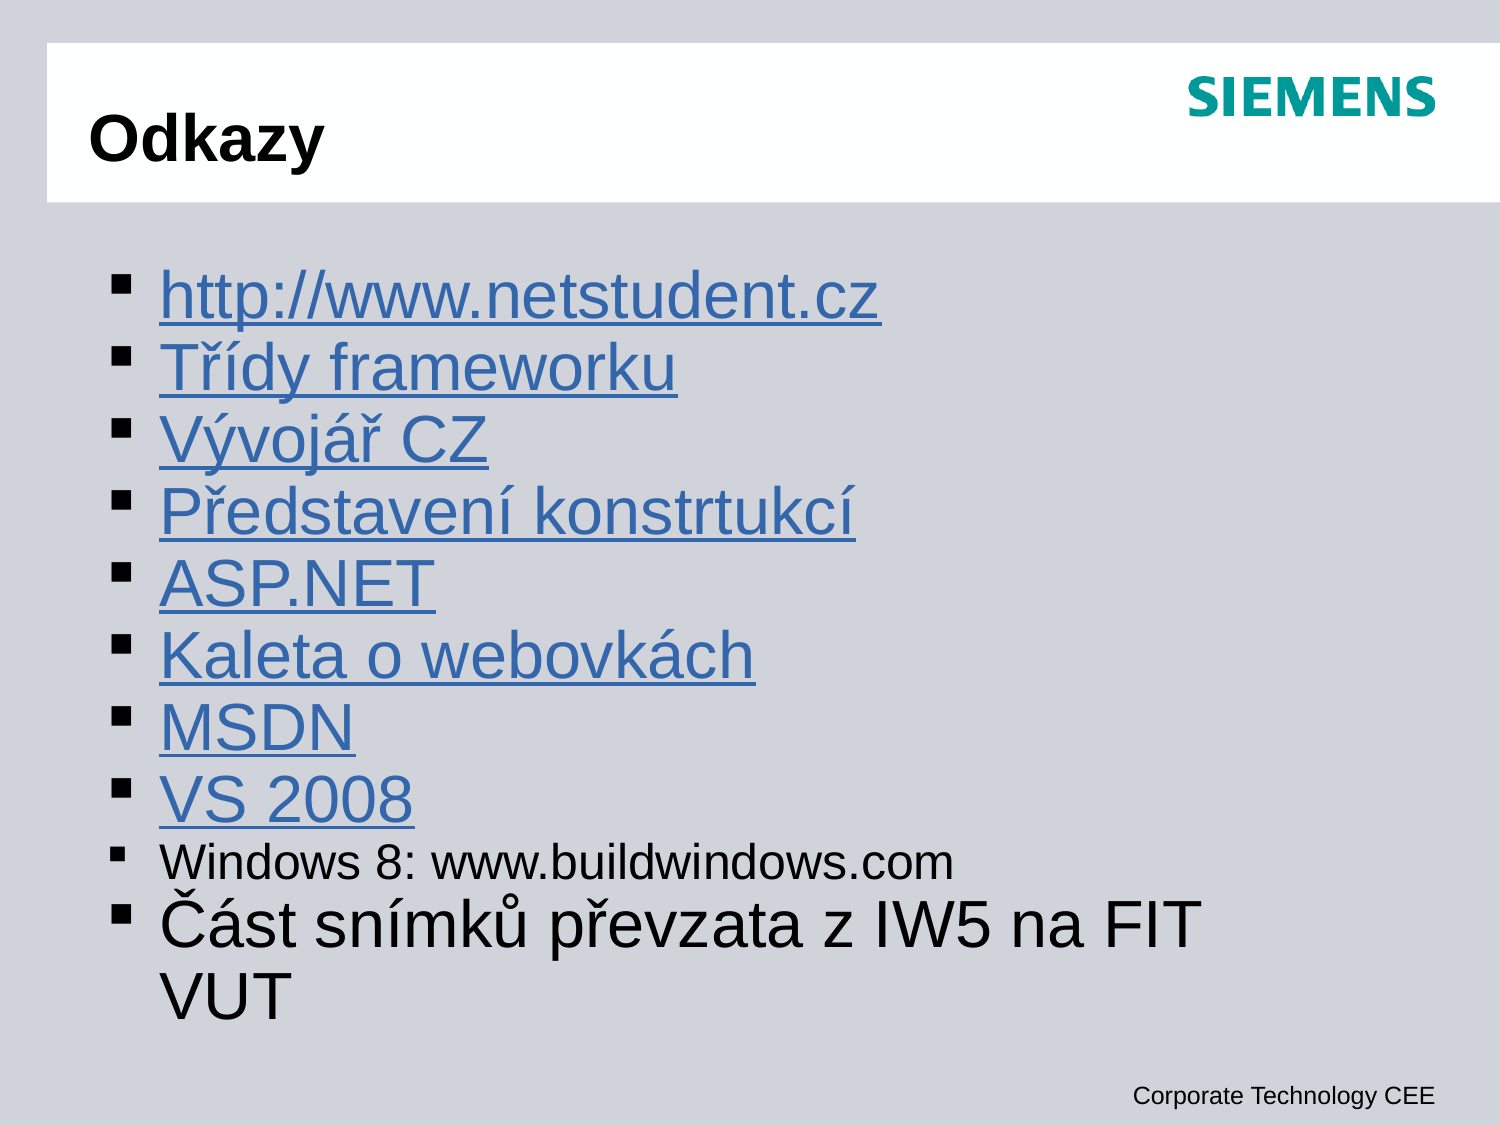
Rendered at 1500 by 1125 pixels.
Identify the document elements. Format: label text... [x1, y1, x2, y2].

title Odkazy [88, 42, 1097, 176]
list http://www.netstudent.cz Třídy frameworku Vývojář CZ Představení konstrtukcí ASP.NET Kaleta o webovkách MSDN VS 2008 Windows 8: www.buildwindows.com Část snímků převzata z IW5 na FIT VUT [88, 260, 1330, 1024]
picture [1181, 69, 1444, 123]
